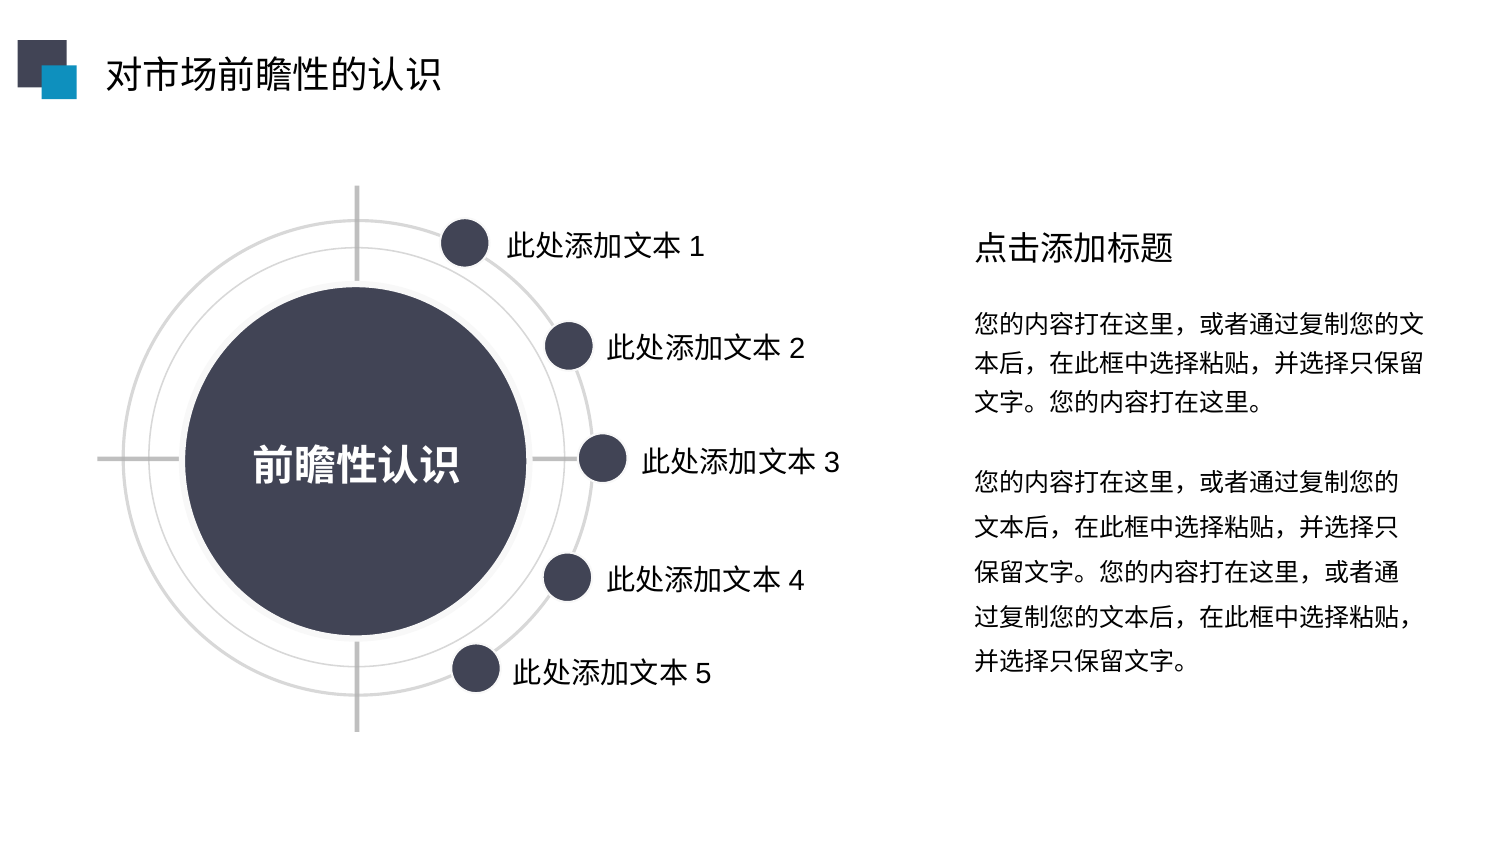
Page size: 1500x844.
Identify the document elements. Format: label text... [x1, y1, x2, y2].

text_box 您的内容打在这里，或者通过复制您的文本后，在此框中选择粘贴，并选择只保留文字。您的内容打在这里。 [962, 293, 1459, 462]
text_box 您的内容打在这里，或者通过复制您的文本后，在此框中选择粘贴，并选择只保留文字。您的内容打在这里，或者通过复制您的文本后，在此框中选择粘贴，并选择只保留文字。 [962, 445, 1436, 727]
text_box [181, 284, 530, 639]
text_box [451, 643, 501, 694]
text_box 此处添加文本2 [617, 323, 899, 371]
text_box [542, 552, 593, 602]
text_box 此处添加文本3 [629, 437, 934, 485]
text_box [97, 185, 617, 732]
text_box 此处添加文本5 [617, 648, 806, 696]
text_box 此处添加文本4 [617, 555, 899, 603]
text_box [543, 320, 594, 371]
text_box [577, 433, 628, 483]
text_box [17, 40, 77, 100]
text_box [439, 218, 490, 268]
text_box 对市场前瞻性的认识 [90, 43, 458, 104]
text_box 此处添加文本1 [617, 220, 799, 268]
text_box 点击添加标题 [962, 221, 1199, 273]
